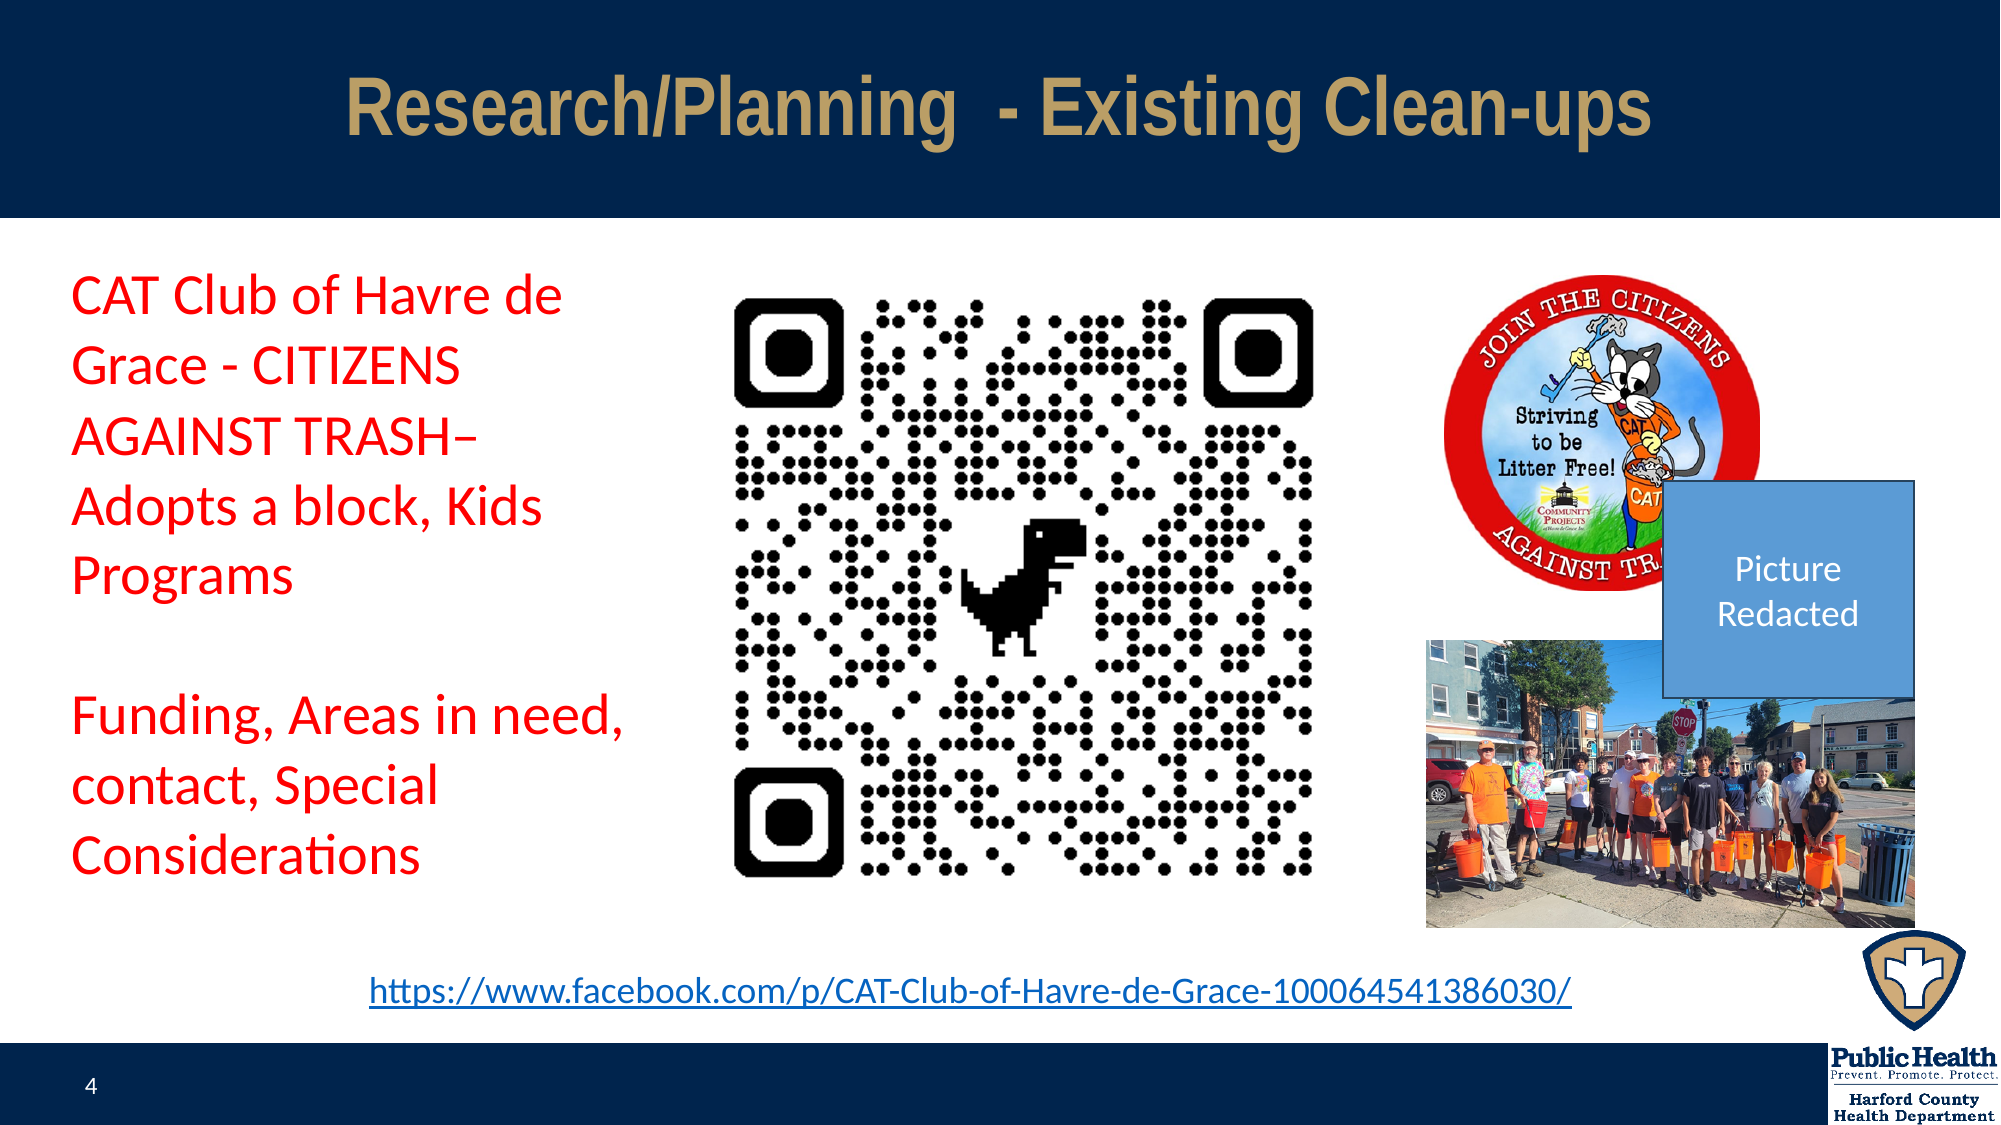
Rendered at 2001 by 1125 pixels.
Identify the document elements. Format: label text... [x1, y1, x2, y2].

picture [1444, 275, 1760, 591]
picture [1426, 640, 1915, 928]
text_box Picture Redacted [1662, 480, 1915, 640]
text_box CAT Club of Havre de Grace - CITIZENS AGAINST TRASH– Adopts a block, Kids Programs Funding, Areas in need, contact, Special Considerations [56, 249, 672, 894]
slide_number 4 [0, 1044, 113, 1125]
text_box https://www.facebook.com/p/CAT-Club-of-Havre-de-Grace-100064541386030/ [354, 958, 1587, 1019]
picture [672, 236, 1376, 940]
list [1828, 927, 2000, 1125]
text_box [0, 1043, 1828, 1125]
title Research/Planning - Existing Clean-ups [0, 0, 2000, 218]
